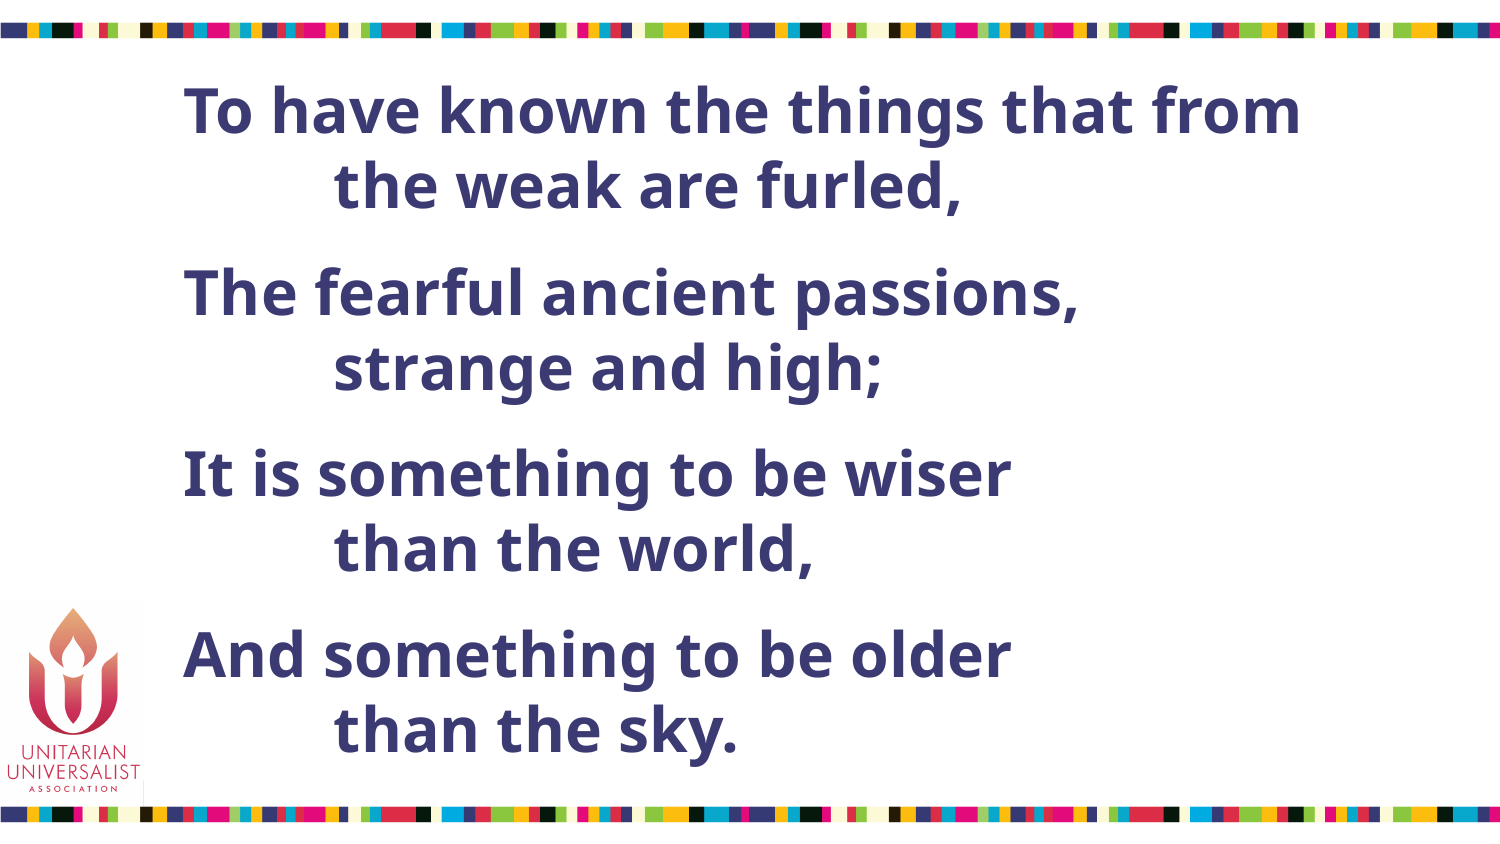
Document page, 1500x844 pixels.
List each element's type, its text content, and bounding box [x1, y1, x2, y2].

picture [0, 600, 1500, 824]
text_box To have known the things that from the weak are furled, The fearful ancient passions, strange and high; It is something to be wiser than the world, And something to be older than the sky. [168, 56, 1383, 780]
picture [0, 22, 1500, 40]
